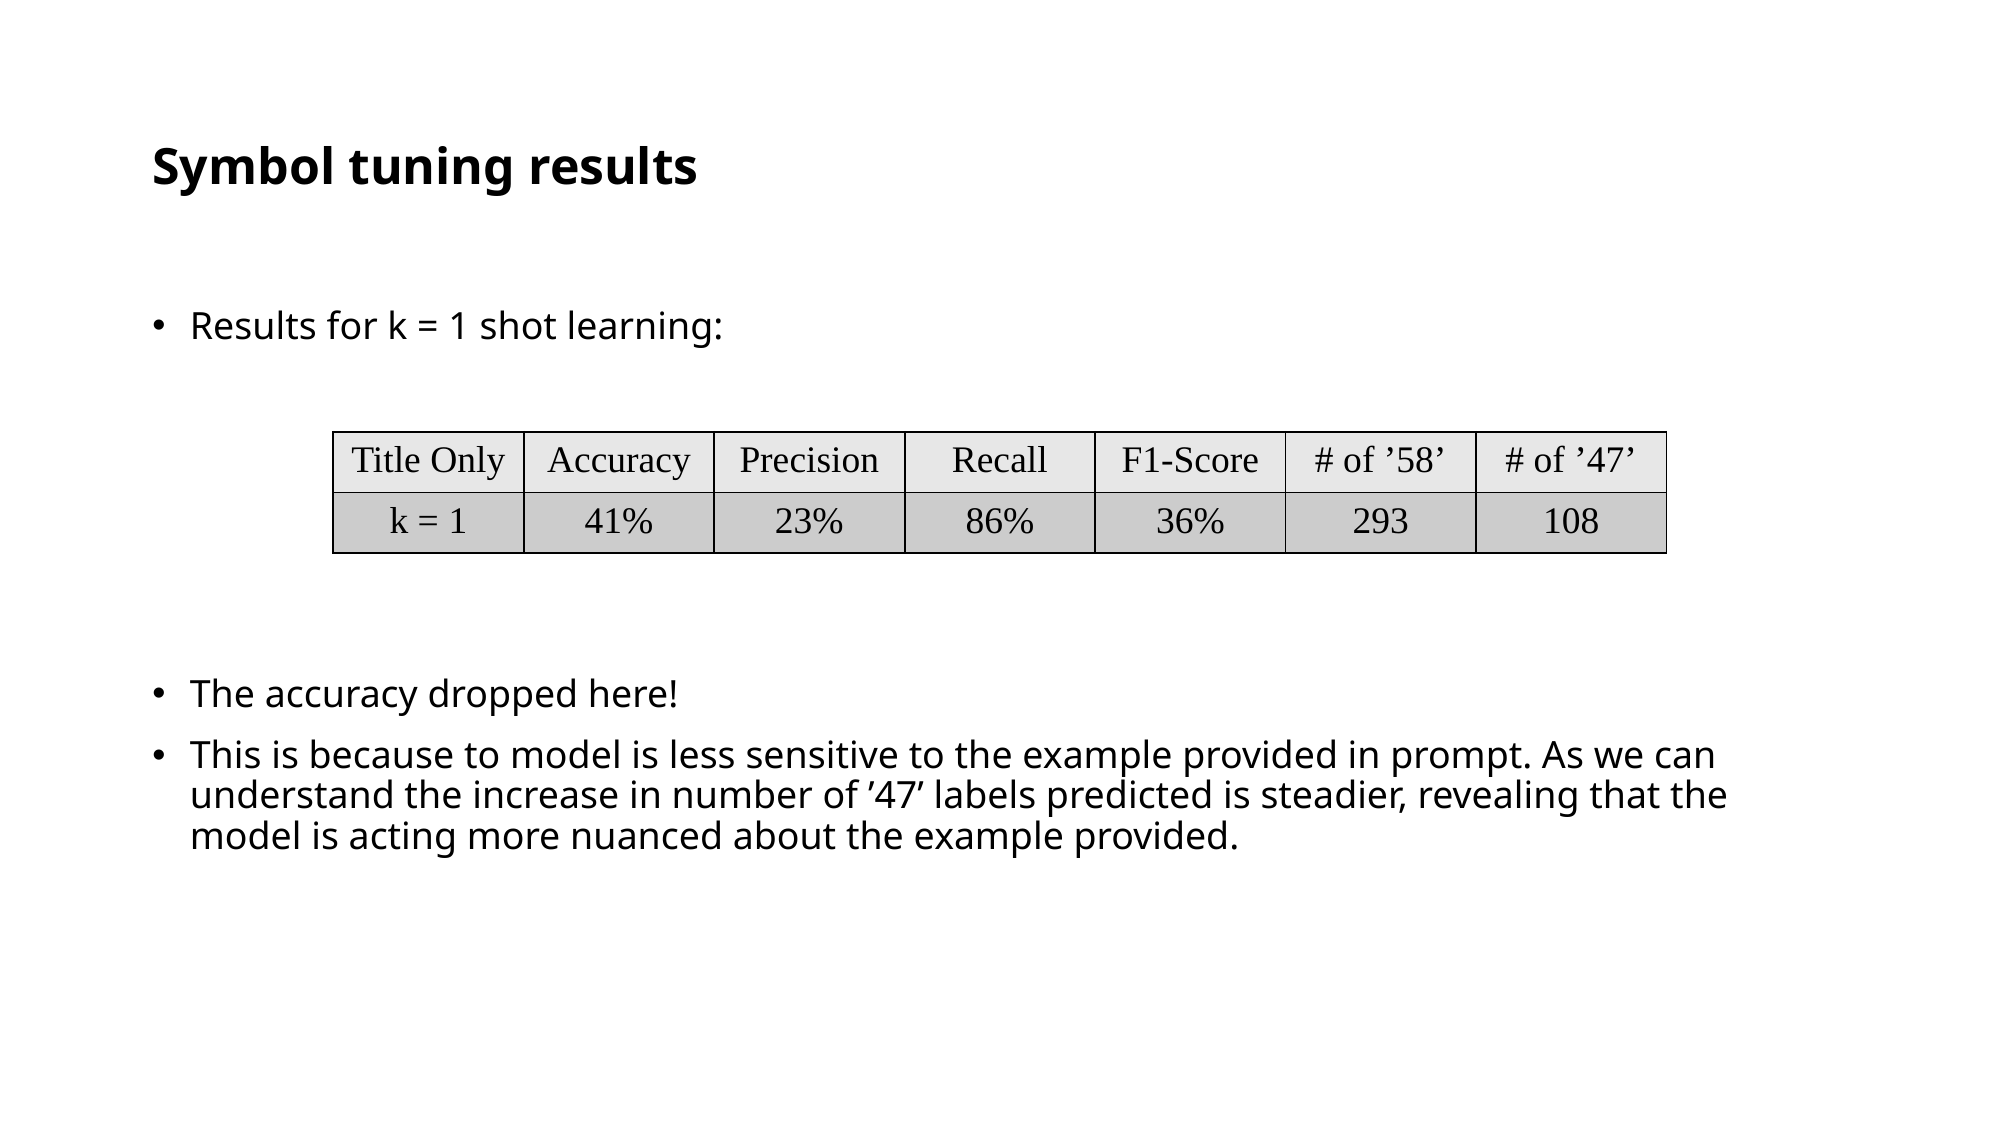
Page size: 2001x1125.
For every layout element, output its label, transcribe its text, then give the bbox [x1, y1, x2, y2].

table_cell 108 [1477, 493, 1666, 552]
title Symbol tuning results [137, 59, 1863, 278]
table_cell 86% [906, 493, 1094, 552]
table_cell k = 1 [334, 493, 523, 552]
table_header # of ’47’ [1477, 433, 1666, 492]
table_header Title Only [334, 433, 523, 492]
table_header Precision [715, 433, 904, 492]
table_header F1-Score [1096, 433, 1285, 492]
list Results for k = 1 shot learning: The accuracy dropped here! This is because to model is less sensitive to the example provided in prompt. As we can understand the increase in number of ’47’ labels predicted is steadier, revealing that the model is acting more nuanced about the example provided. [137, 299, 1863, 1014]
table_cell 41% [525, 493, 713, 552]
table_cell 23% [715, 493, 904, 552]
table_header # of ’58’ [1286, 433, 1475, 492]
table_header Recall [906, 433, 1094, 492]
table_cell 293 [1286, 493, 1475, 552]
table_header Accuracy [525, 433, 713, 492]
table_cell 36% [1096, 493, 1285, 552]
